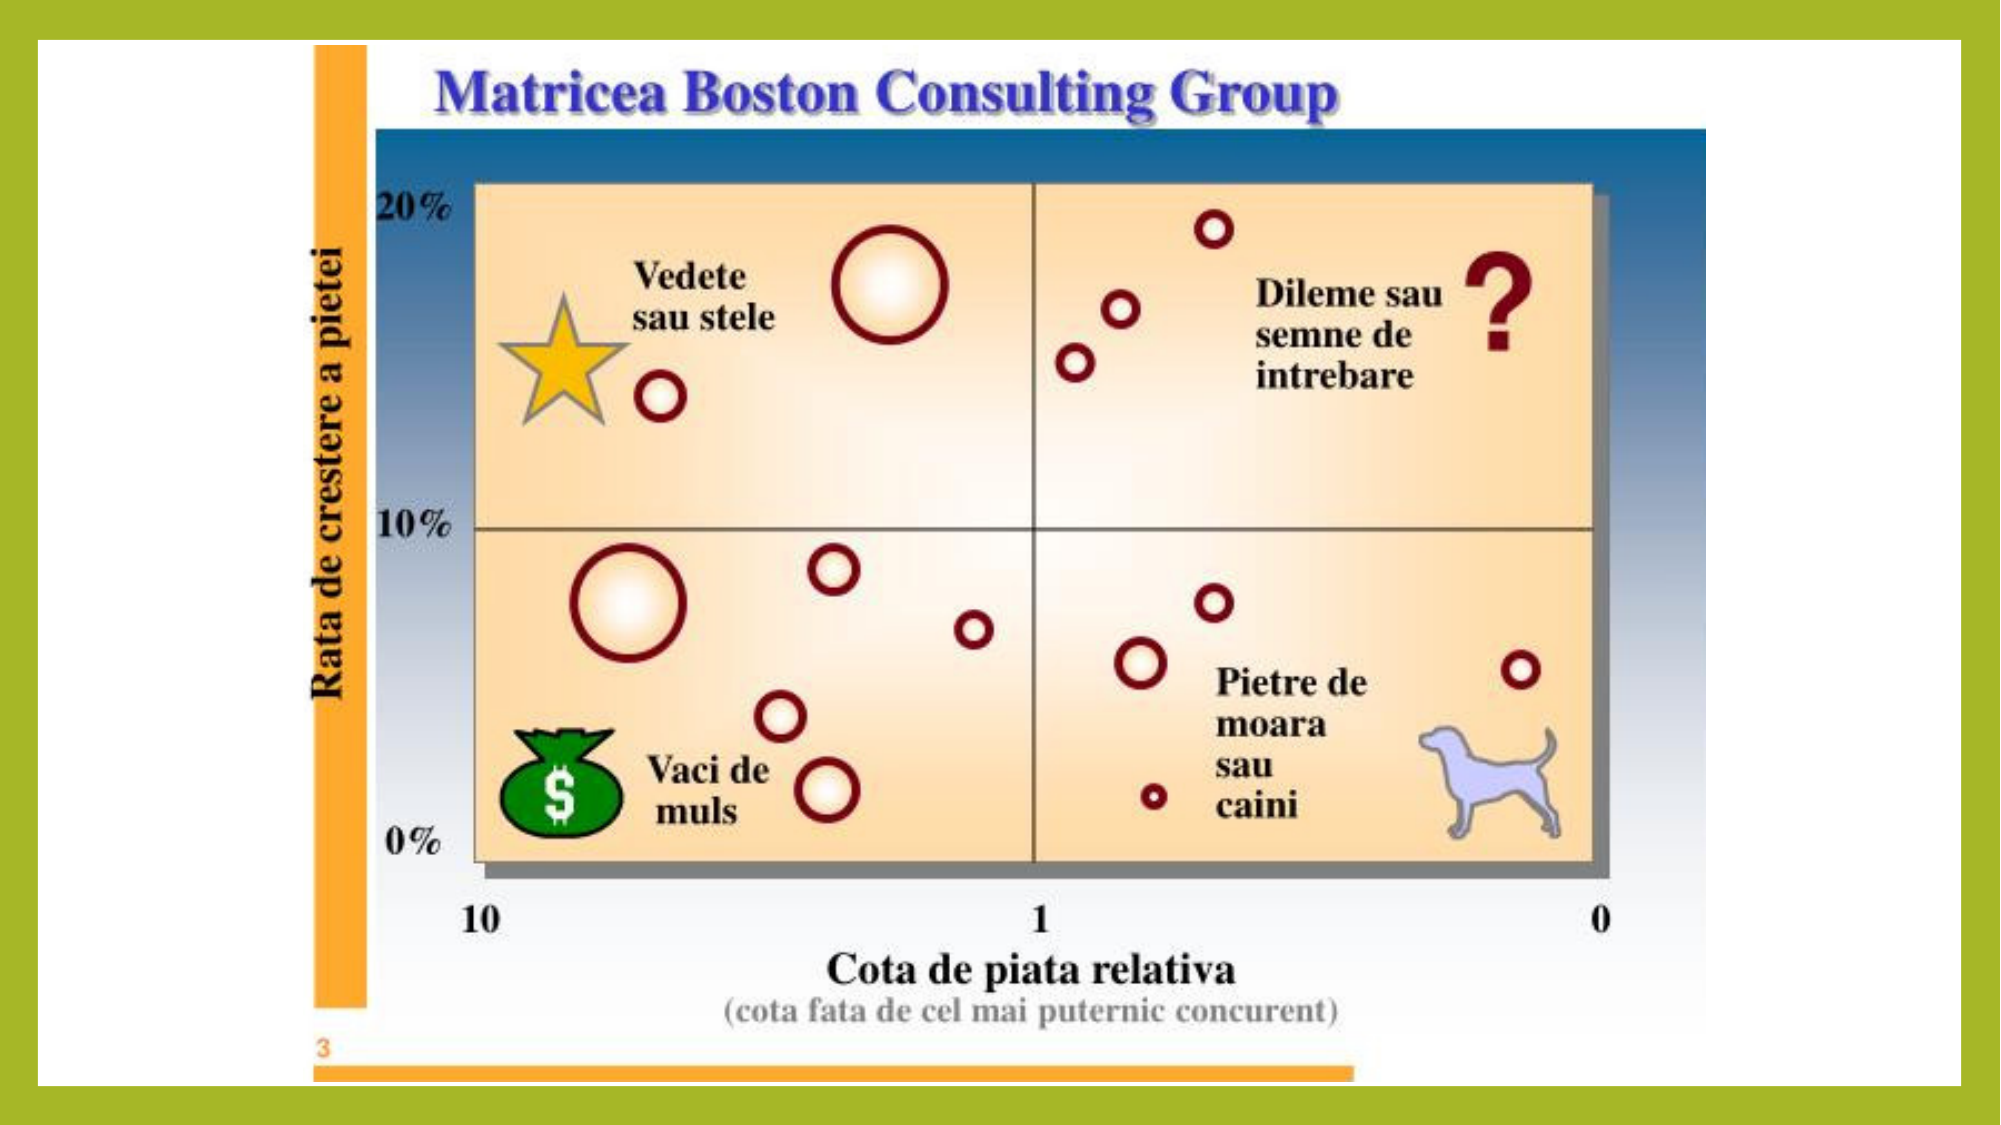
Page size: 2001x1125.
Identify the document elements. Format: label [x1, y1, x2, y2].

picture [303, 45, 1707, 1082]
